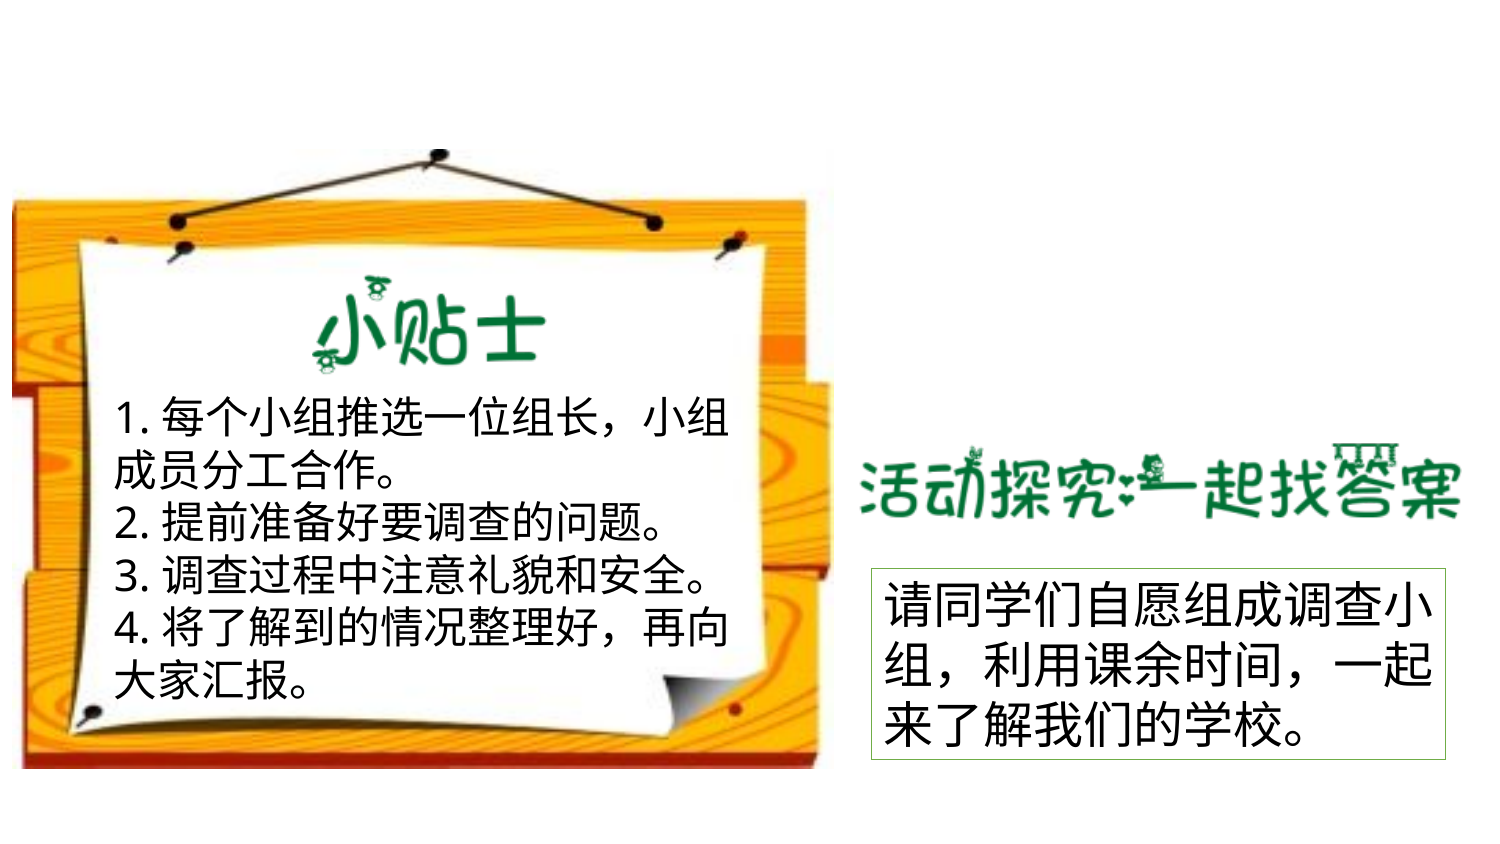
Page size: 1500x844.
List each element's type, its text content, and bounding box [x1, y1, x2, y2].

text_box 请同学们自愿组成调查小组，利用课余时间，一起来了解我们的学校。 [871, 568, 1446, 760]
picture [12, 149, 834, 769]
picture [857, 439, 1465, 538]
